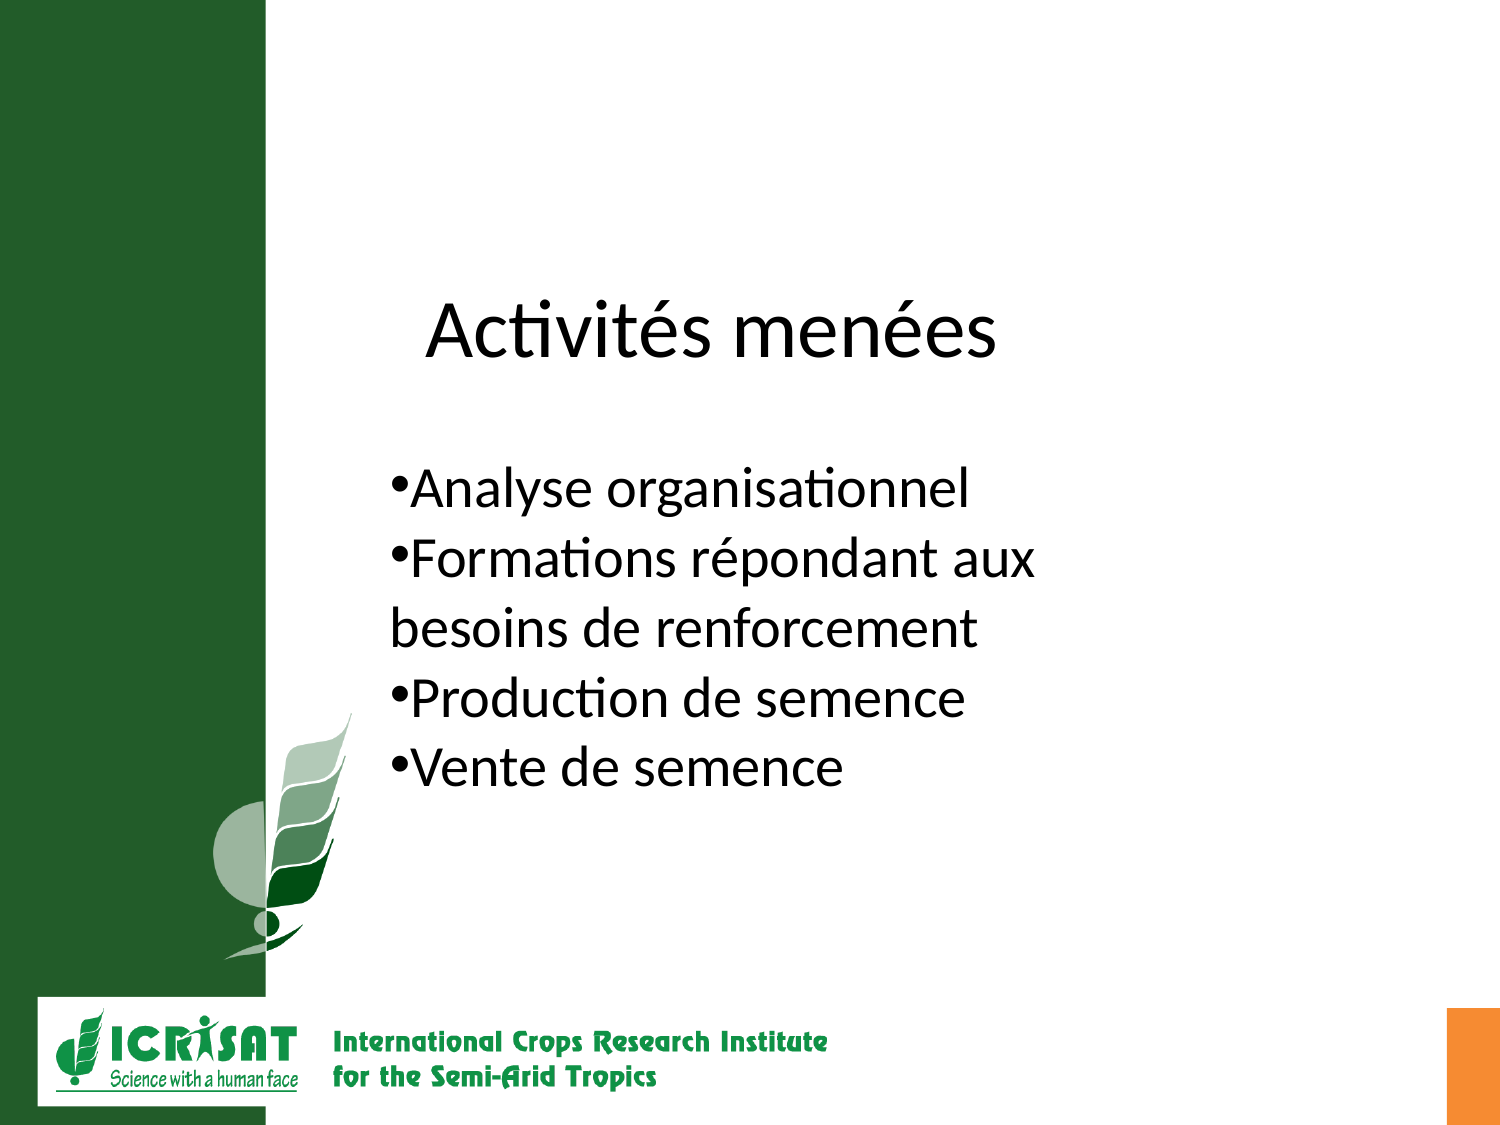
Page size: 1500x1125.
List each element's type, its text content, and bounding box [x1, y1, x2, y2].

text_box [1446, 1008, 1500, 1125]
text_box [0, 0, 268, 1125]
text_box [37, 996, 845, 1107]
text_box Analyse organisationnel Formations répondant aux besoins de renforcement Production de semence Vente de semence [374, 441, 1125, 806]
text_box Activités menées [410, 267, 1033, 382]
picture [200, 698, 365, 968]
